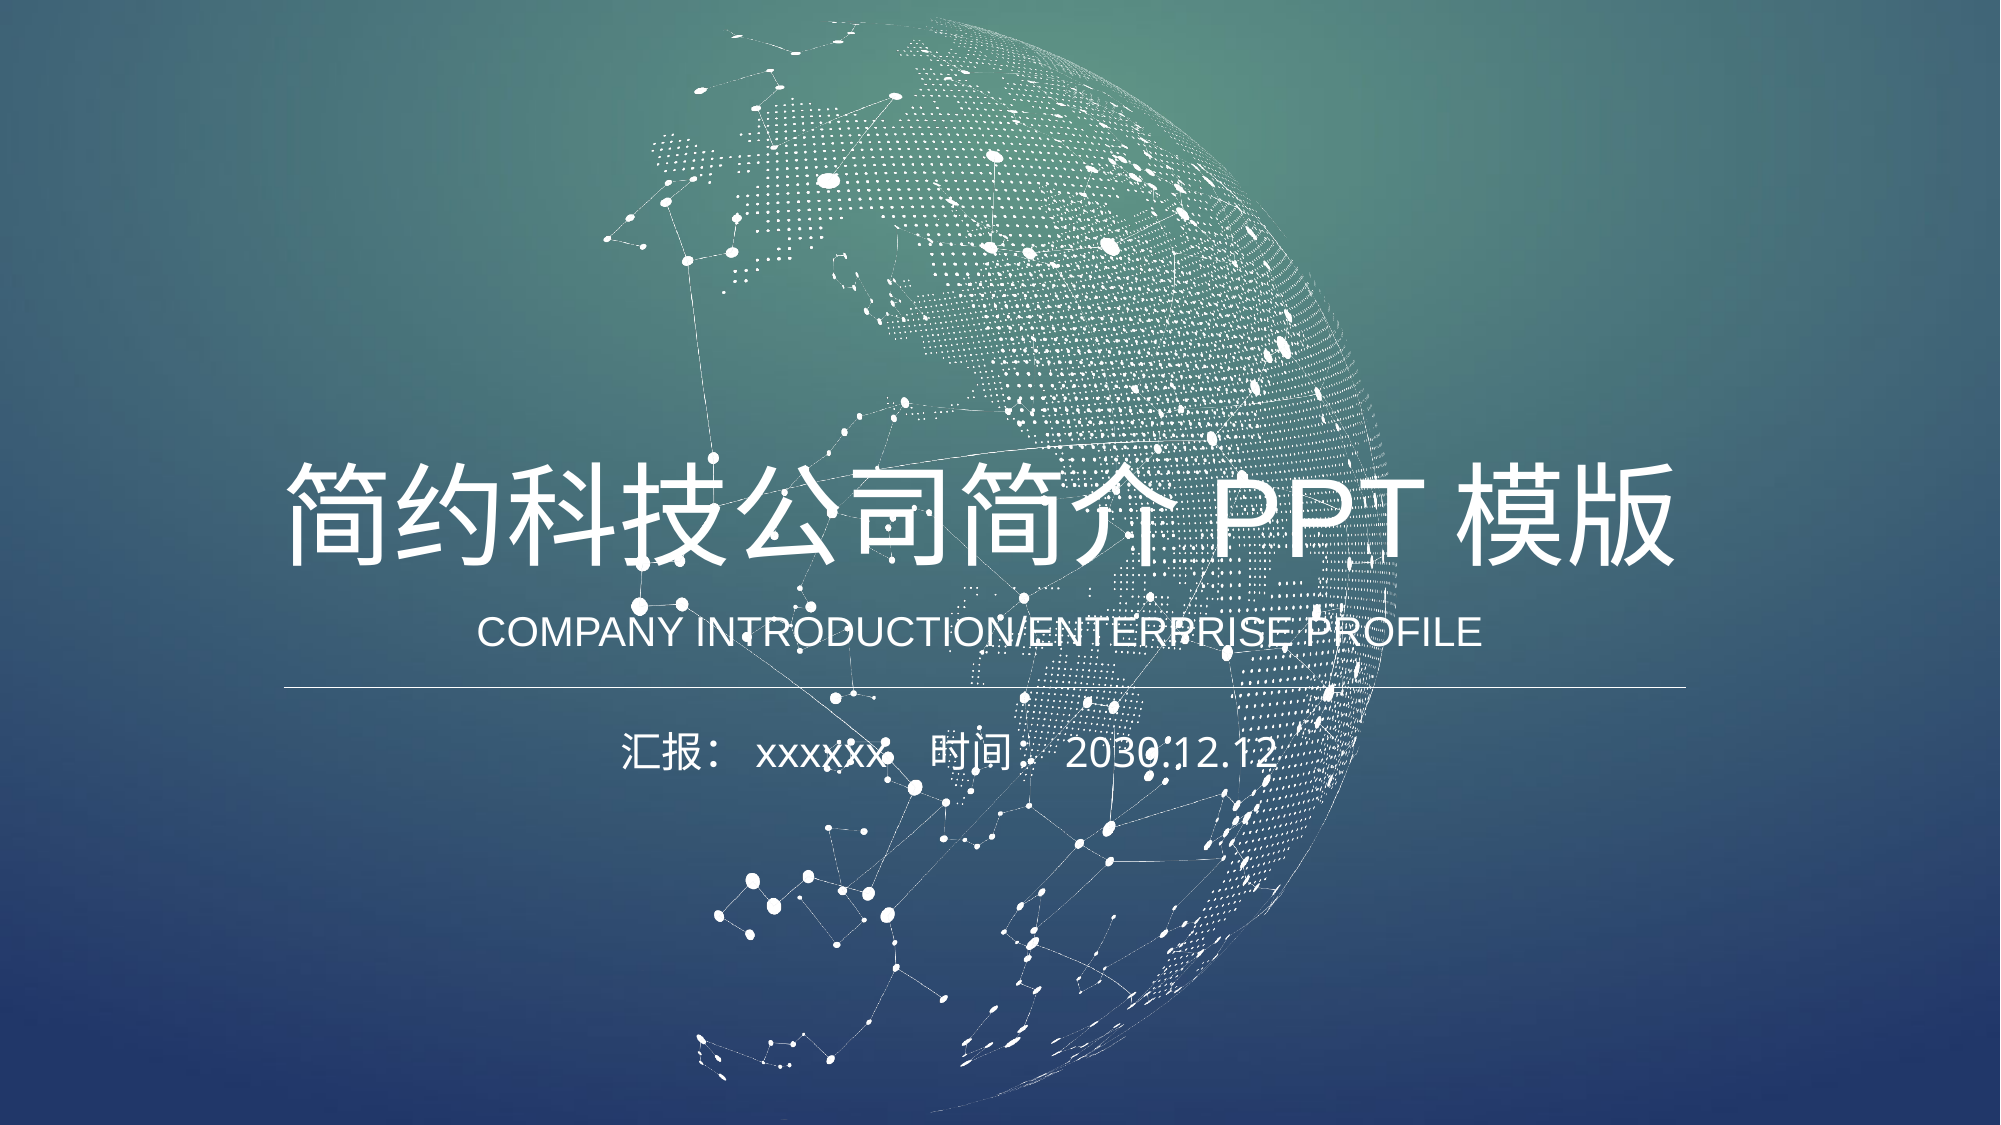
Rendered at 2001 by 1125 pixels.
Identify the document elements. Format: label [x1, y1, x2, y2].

text_box [164, 437, 1796, 688]
picture [0, 0, 2000, 1125]
